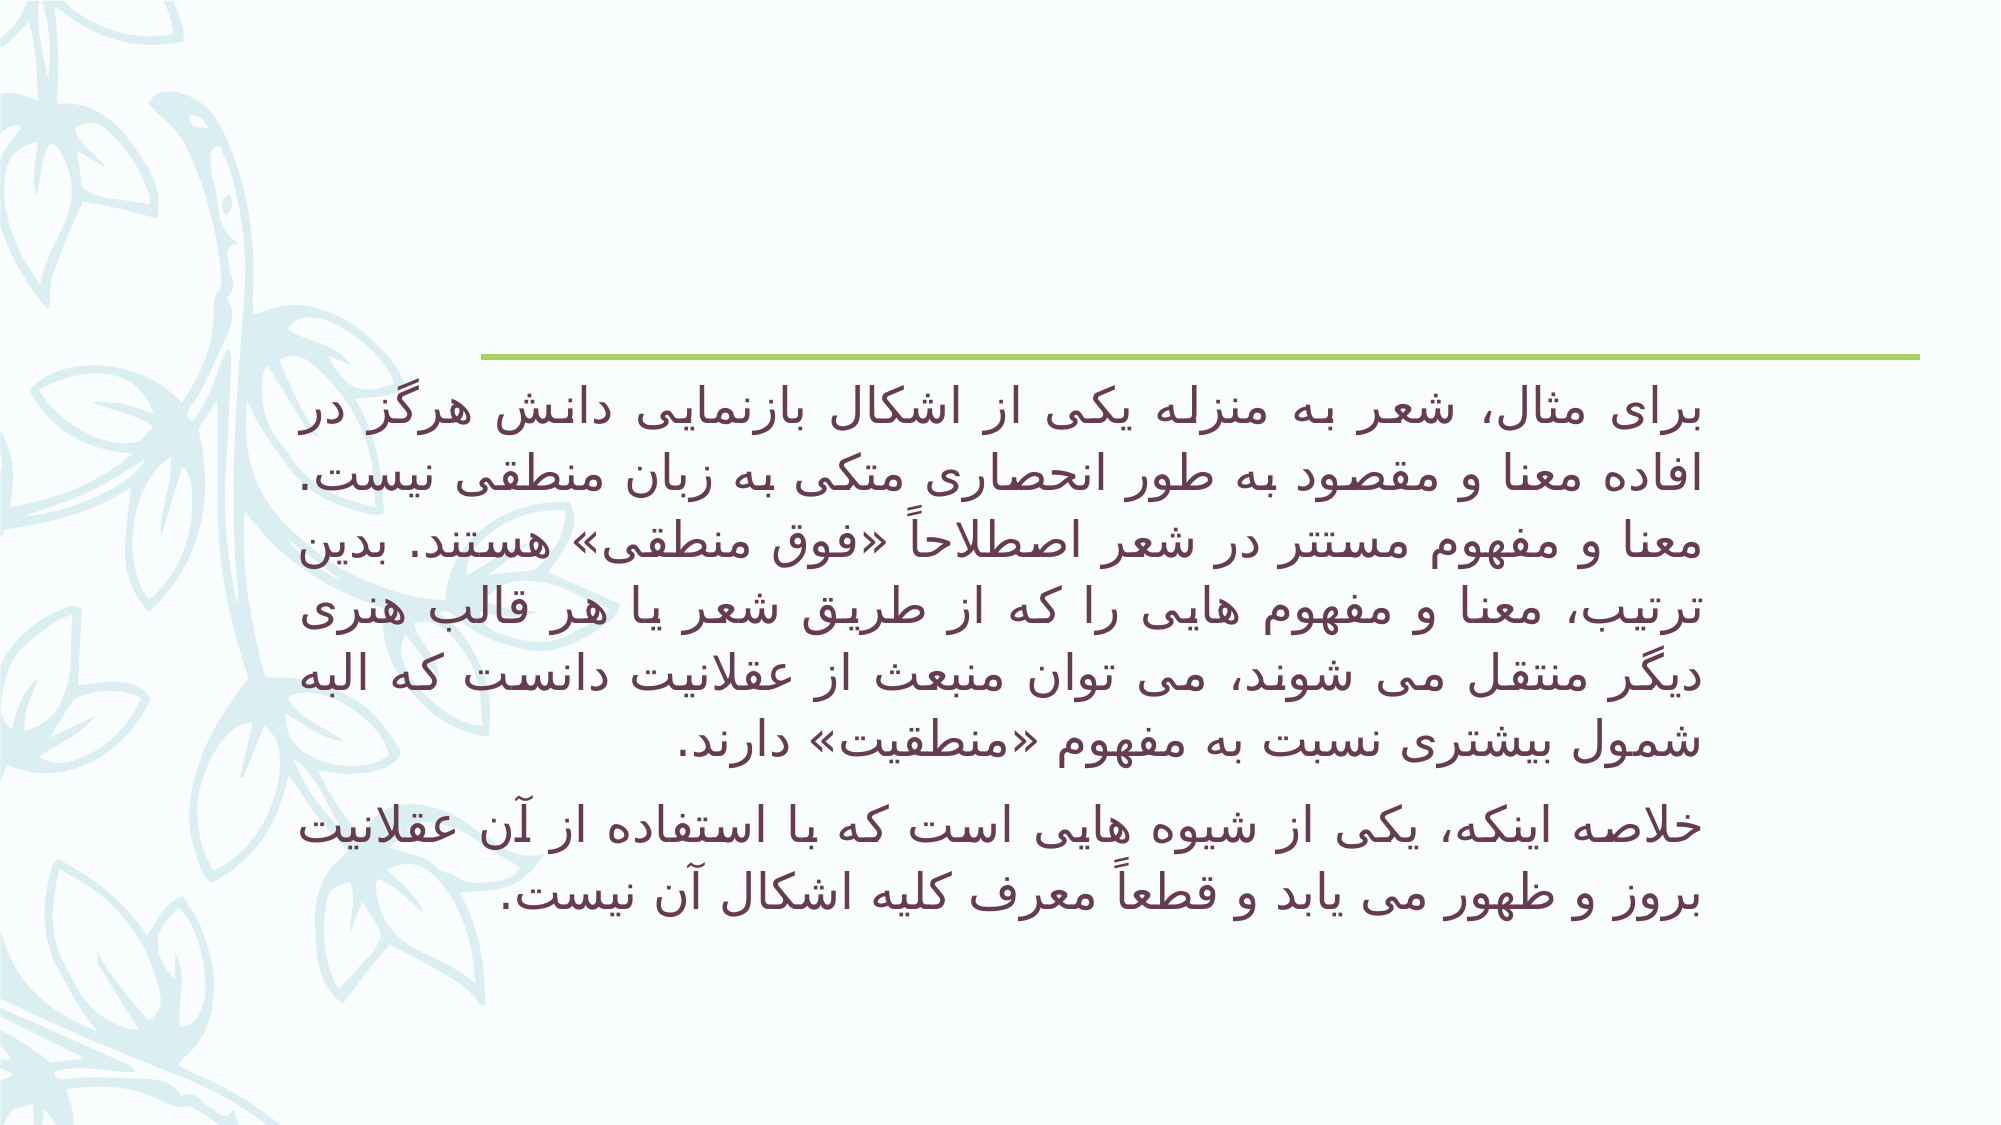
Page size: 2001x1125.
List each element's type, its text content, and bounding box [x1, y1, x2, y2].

list برای مثال، شعر به منزله یکی از اشکال بازنمایی دانش هرگز در افاده معنا و مقصود به طور انحصاری متکی به زبان منطقی نیست. معنا و مفهوم مستتر در شعر اصطلاحاً «فوق منطقی» هستند. بدین ترتیب، معنا و مفهوم هایی را که از طریق شعر یا هر قالب هنری دیگر منتقل می شوند، می توان منبعث از عقلانیت دانست که البه شمول بیشتری نسبت به مفهوم «منطقیت» دارند. خلاصه اینکه، یکی از شیوه هایی است که با استفاده از آن عقلانیت بروز و ظهور می یابد و قطعاً معرف کلیه اشکال آن نیست. [280, 359, 1720, 1125]
